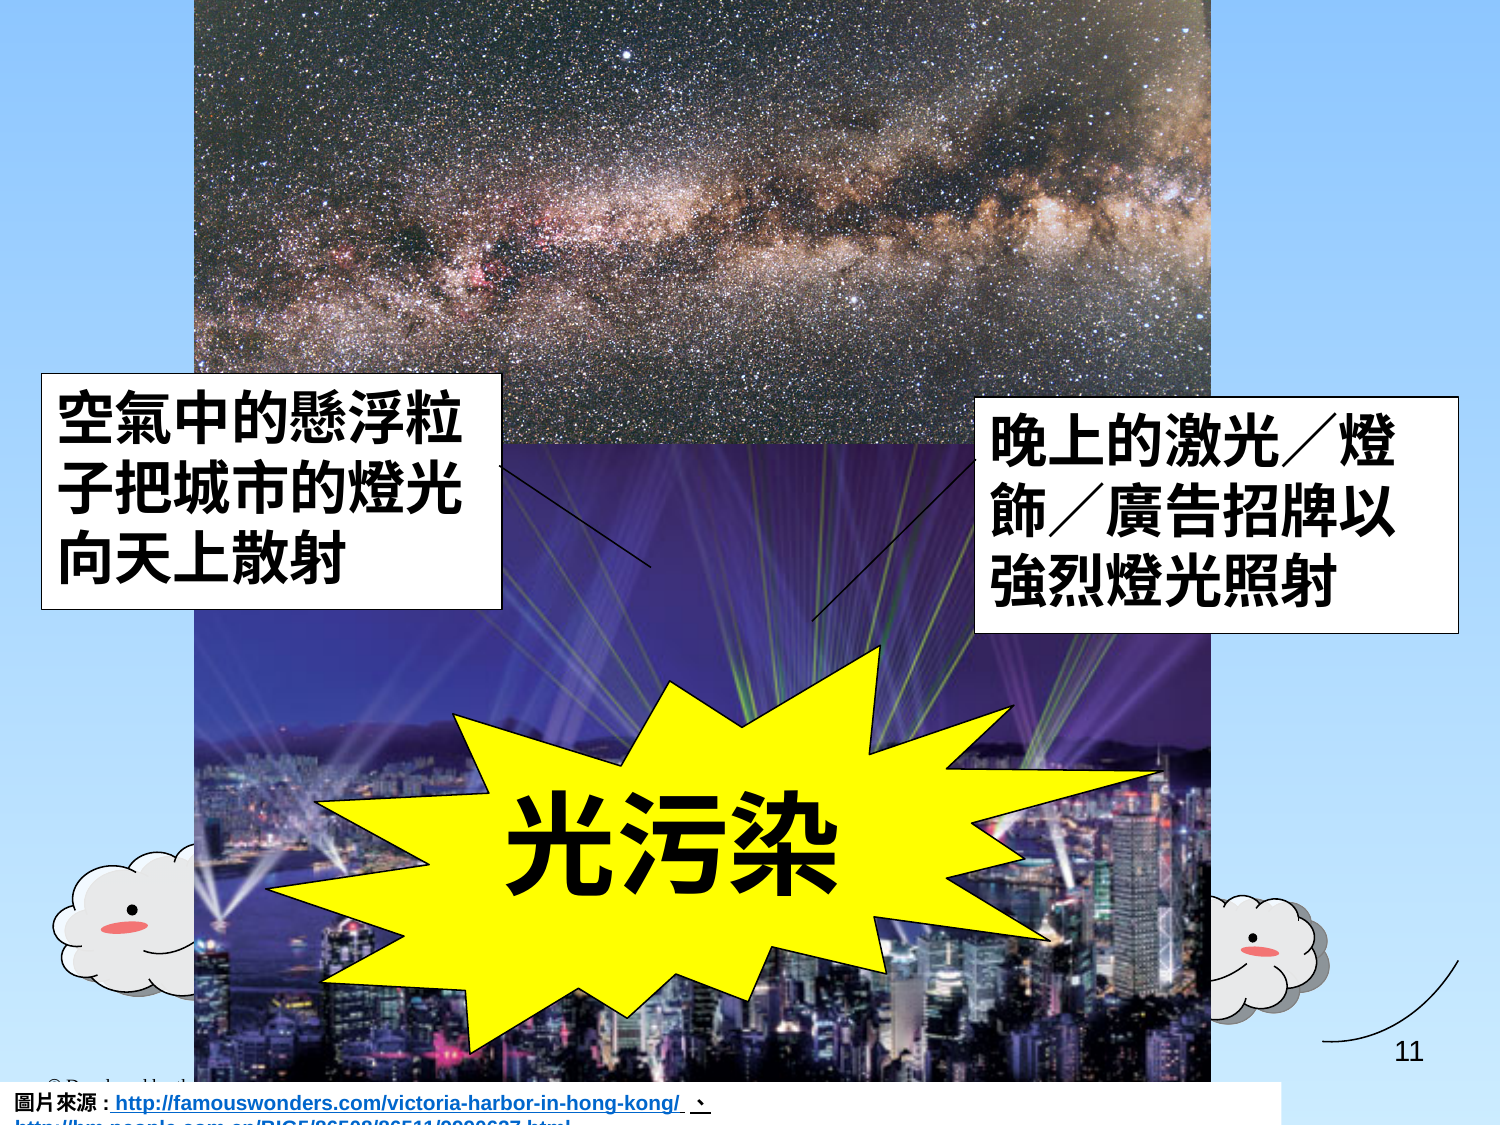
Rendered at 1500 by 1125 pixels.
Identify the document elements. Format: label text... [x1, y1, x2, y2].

slide_number 11 [1216, 1024, 1440, 1103]
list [194, 0, 1211, 443]
picture [194, 444, 1211, 1085]
text_box 圖片來源: http://famouswonders.com/victoria-harbor-in-hong-kong/ 、http://hm.people.com.cn/BIG5/86508/86511/9990627.html [0, 1082, 1282, 1125]
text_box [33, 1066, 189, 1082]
text_box 空氣中的懸浮粒子把城市的燈光向天上散射 [41, 373, 189, 610]
text_box 晚上的激光／燈飾／廣告招牌以強烈燈光照射 [1216, 397, 1459, 634]
